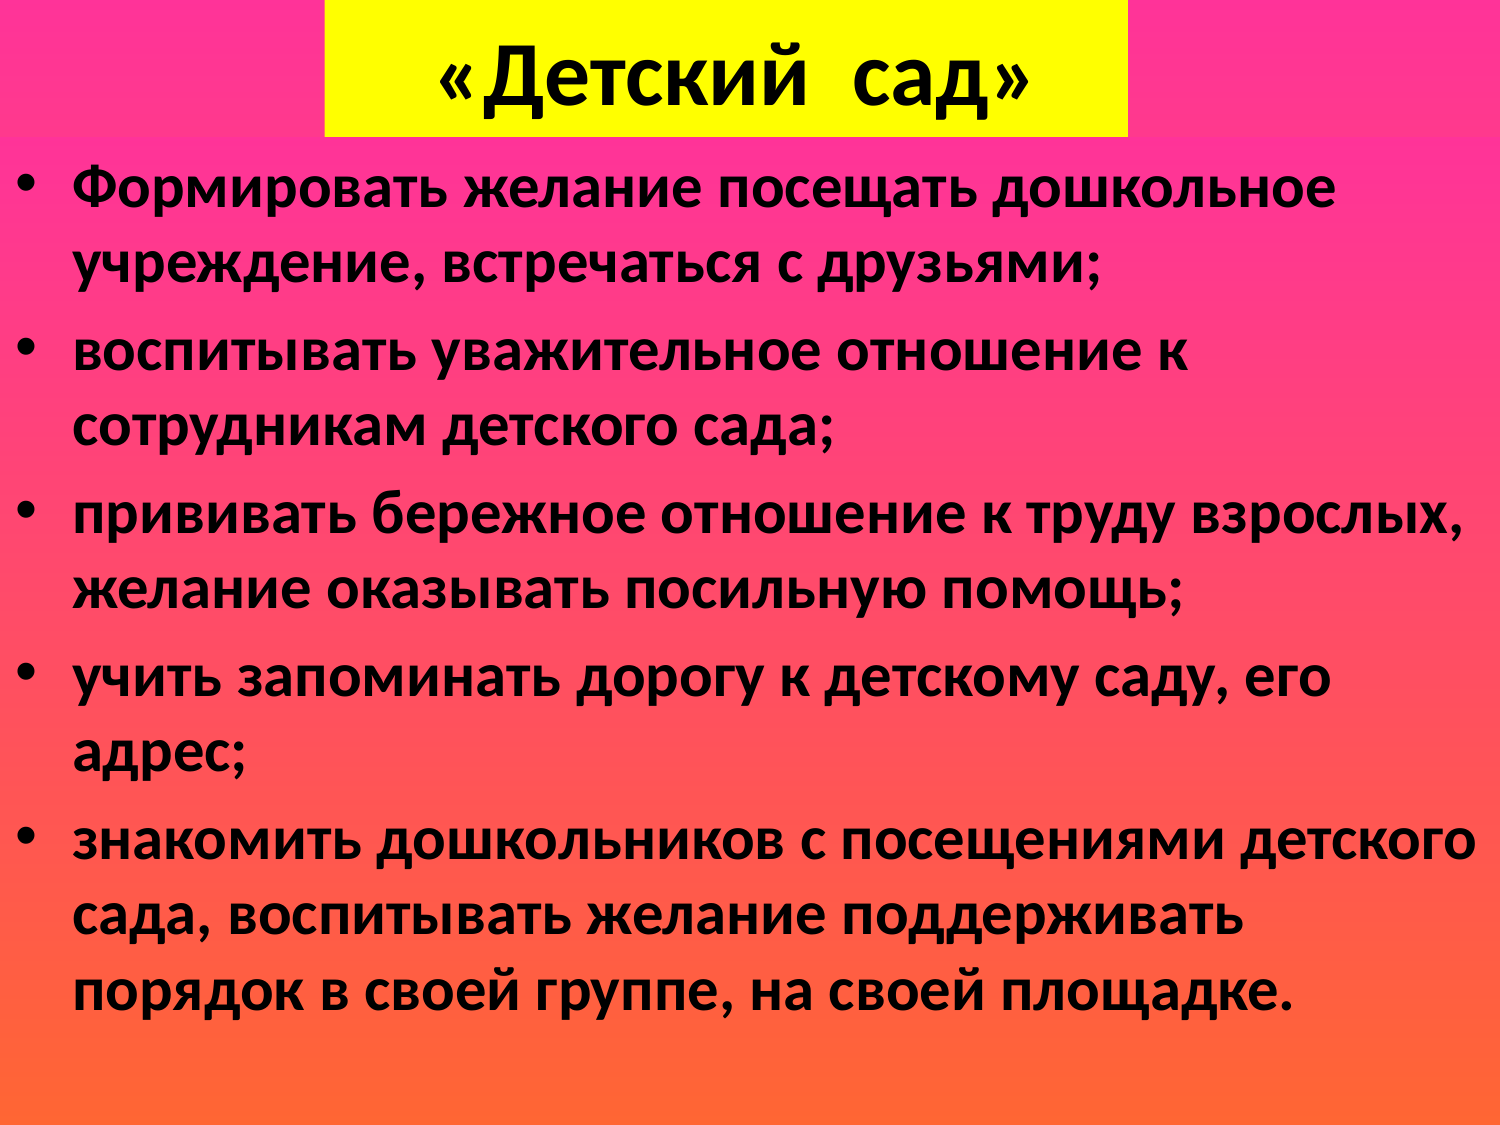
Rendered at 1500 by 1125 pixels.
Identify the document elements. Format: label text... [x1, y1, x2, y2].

title «Детский сад» [324, 0, 1128, 137]
list Формировать желание посещать дошкольное учреждение, встречаться с друзьями; воспитывать уважительное отношение к сотрудникам детского сада; прививать бережное отношение к труду взрослых, желание оказывать посильную помощь; учить запоминать дорогу к детскому саду, его адрес; знакомить дошкольников с посещениями детского сада, воспитывать желание поддерживать порядок в своей группе, на своей площадке. [0, 137, 1500, 1125]
